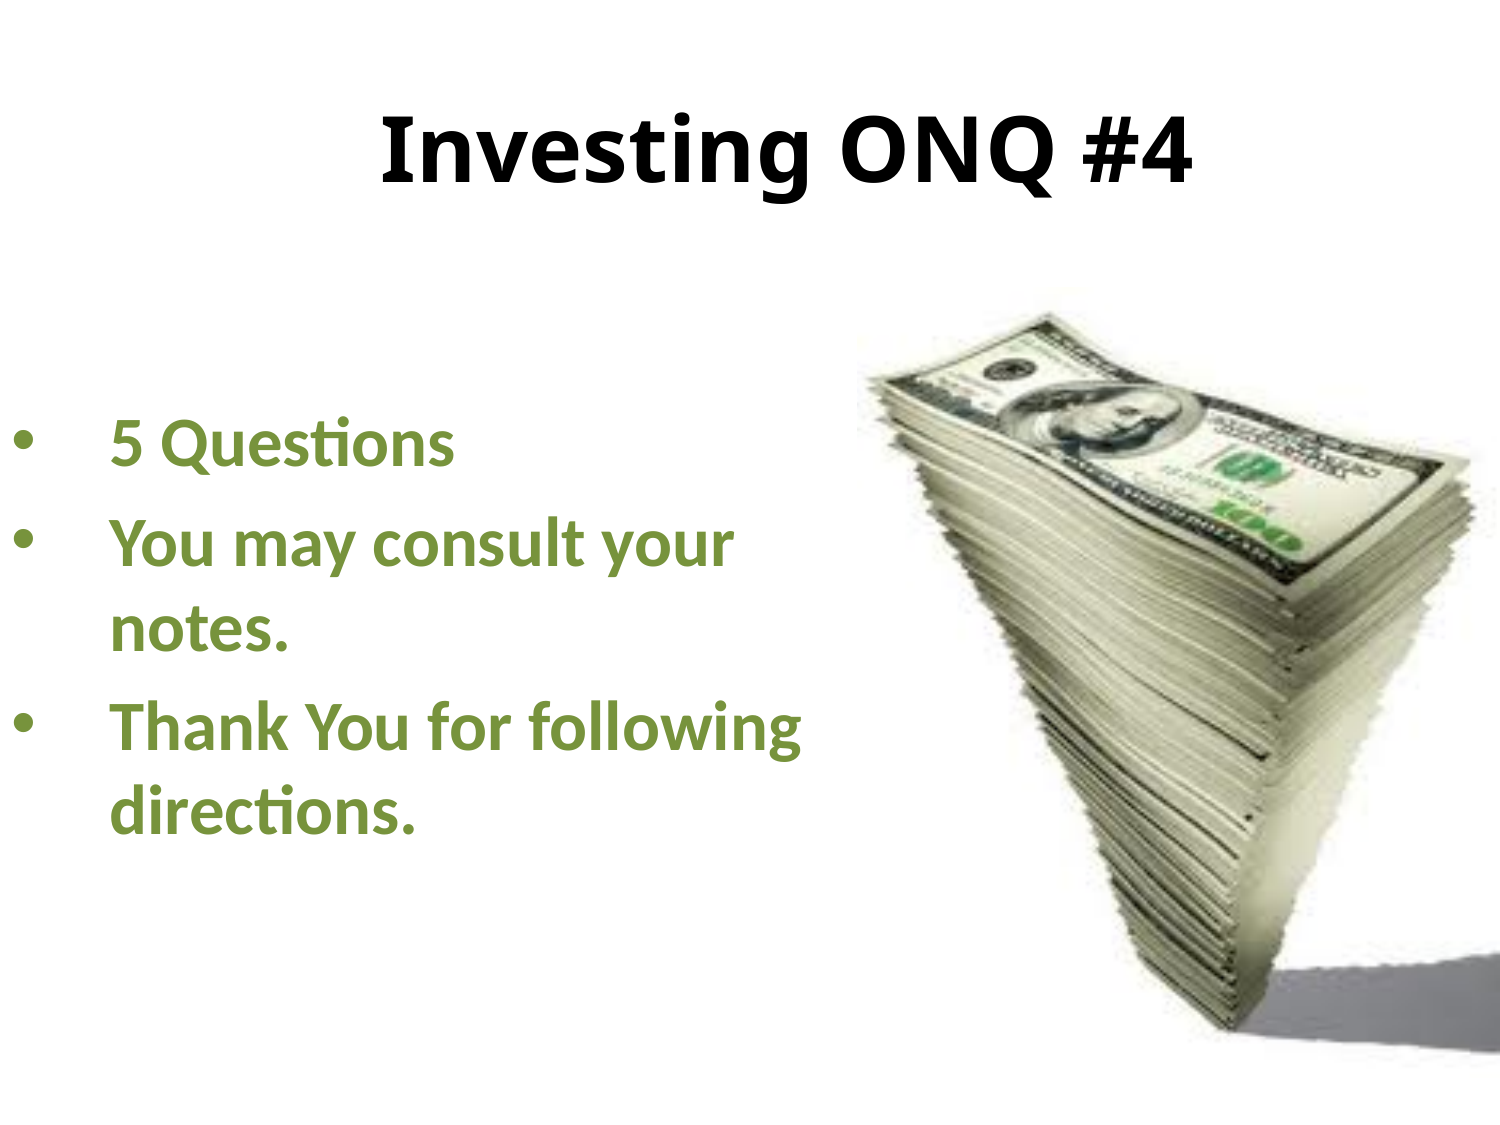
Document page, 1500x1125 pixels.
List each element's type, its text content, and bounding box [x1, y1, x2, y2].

subtitle 5 Questions You may consult your notes. Thank You for following directions. [0, 388, 852, 863]
picture [857, 287, 1500, 1078]
title Investing ONQ #4 [150, 24, 1425, 267]
